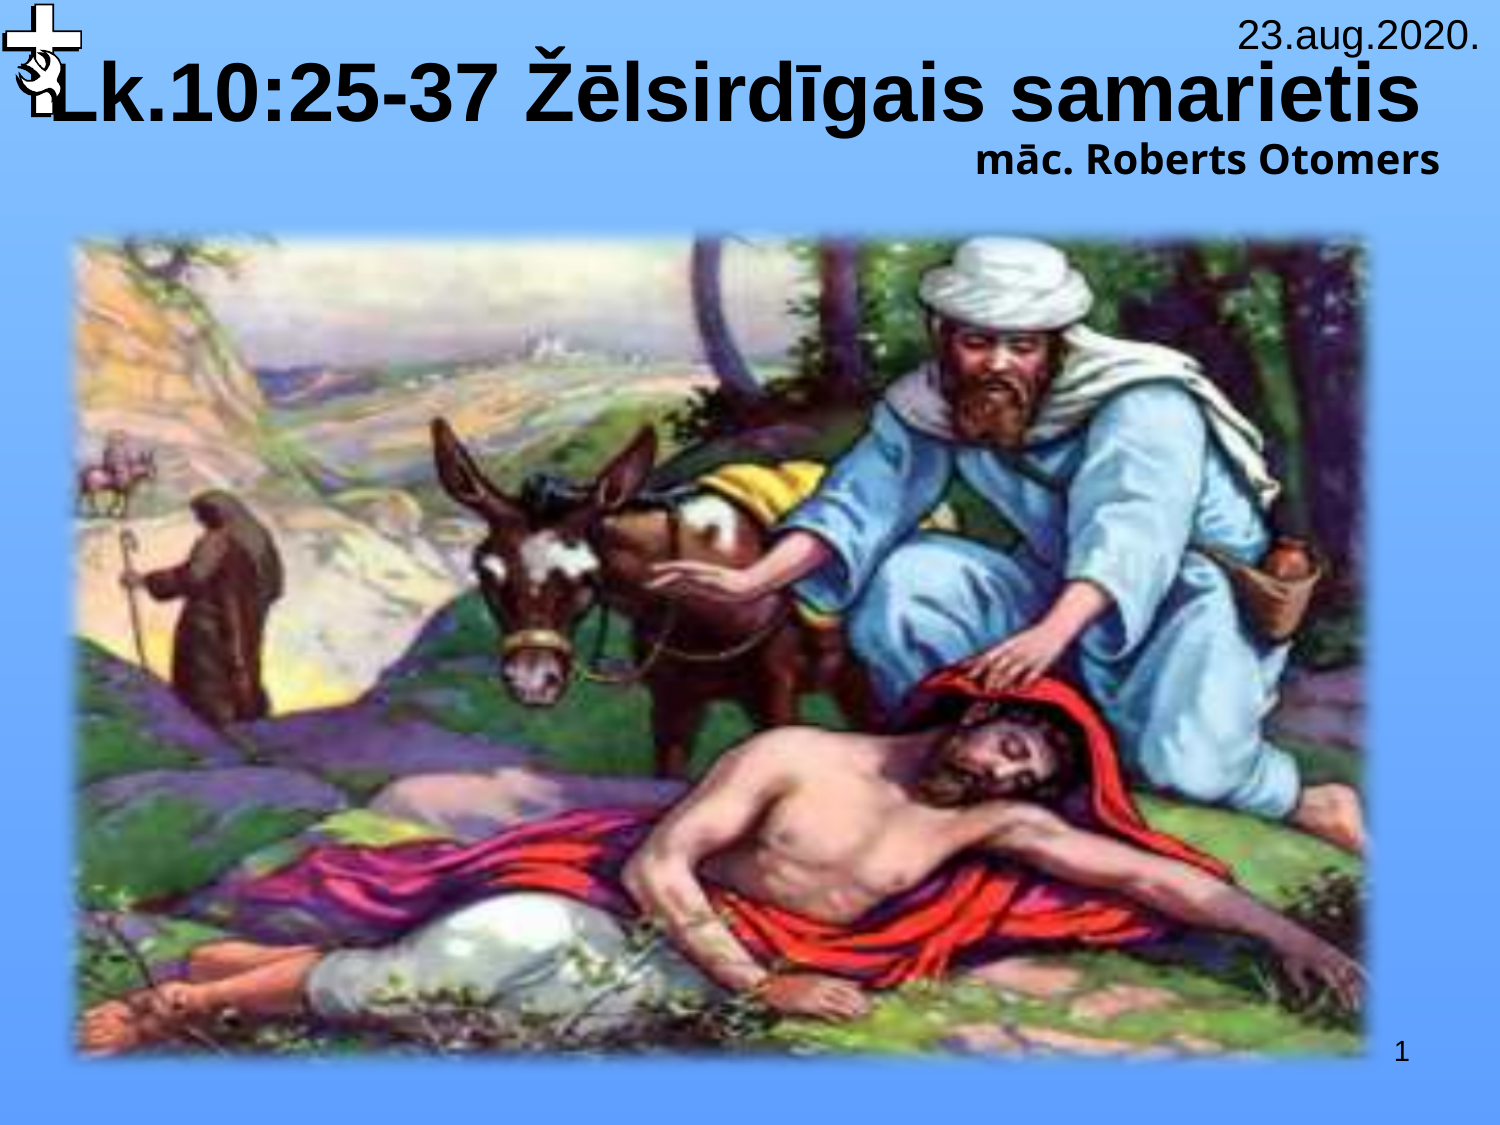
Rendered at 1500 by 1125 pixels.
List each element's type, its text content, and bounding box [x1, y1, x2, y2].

picture [58, 222, 1383, 1074]
picture [2, 3, 83, 118]
slide_number 1 [1074, 1024, 1426, 1103]
title Lk.10:25-37 Žēlsirdīgais samarietis [28, 0, 1489, 177]
text_box 23.aug.2020. [1222, 0, 1500, 65]
text_box māc. Roberts Otomers [915, 125, 1500, 191]
